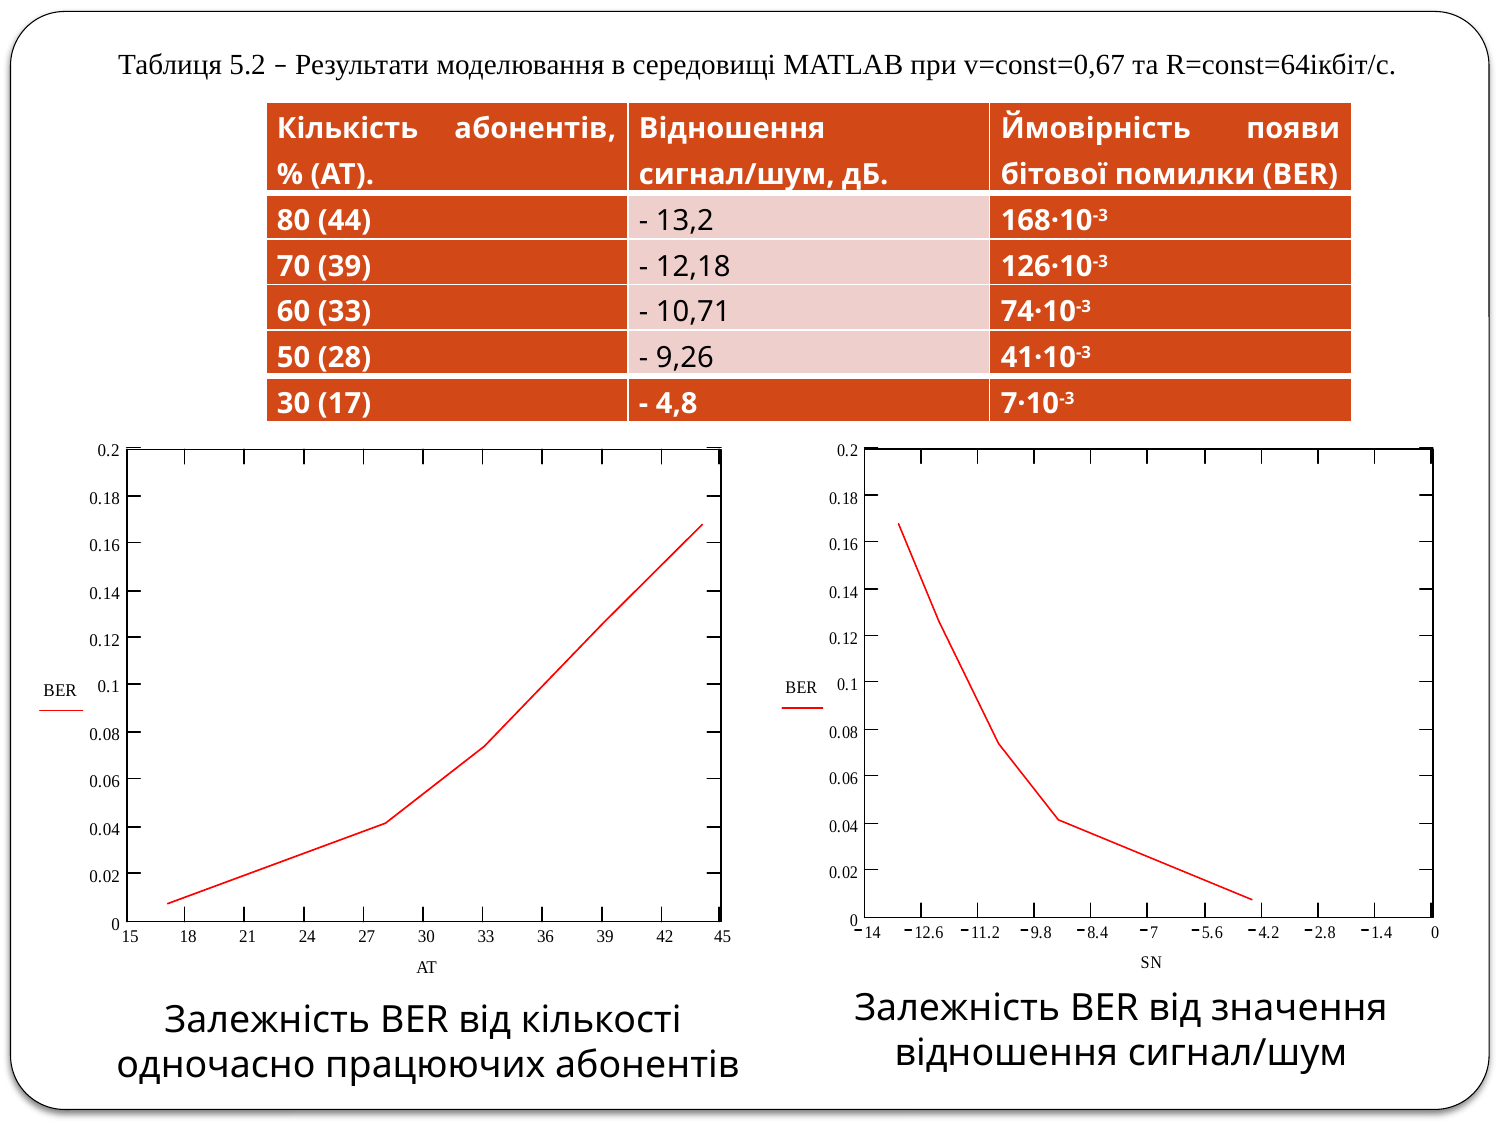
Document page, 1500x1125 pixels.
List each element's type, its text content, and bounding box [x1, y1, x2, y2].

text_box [749, 420, 1467, 973]
table_header Кількість абонентів, % (АТ). [267, 165, 627, 190]
table_cell 50 (28) [267, 331, 627, 373]
table_cell - 13,2 [629, 196, 989, 238]
text_box Залежність BER від значення відношення сигнал/шум [746, 975, 1497, 1081]
table_cell - 12,18 [629, 240, 989, 284]
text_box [5, 420, 746, 978]
table_cell 126·10-3 [990, 240, 1351, 284]
table_cell 74·10-3 [990, 285, 1351, 329]
table_cell - 10,71 [629, 285, 989, 329]
table_cell 80 (44) [267, 196, 627, 238]
table_cell 168·10-3 [990, 196, 1351, 238]
table_cell 60 (33) [267, 285, 627, 329]
table_cell - 4,8 [629, 379, 989, 418]
text_box Залежність BER від кількості одночасно працюючих абонентів [53, 987, 803, 1093]
table_cell 41·10-3 [990, 331, 1351, 373]
table_header Відношення сигнал/шум, дБ. [629, 165, 989, 190]
title Таблиця 5.2 – Результати моделювання в середовищі MATLAB при v=const=0,67 та R=const=64ікбіт/с. [29, 1, 1424, 165]
table_cell - 9,26 [629, 331, 989, 373]
table_cell 70 (39) [267, 240, 627, 284]
table_cell 7·10-3 [990, 379, 1351, 418]
table_cell 30 (17) [267, 379, 627, 418]
table_header Ймовірність появи бітової помилки (BER) [990, 165, 1351, 190]
